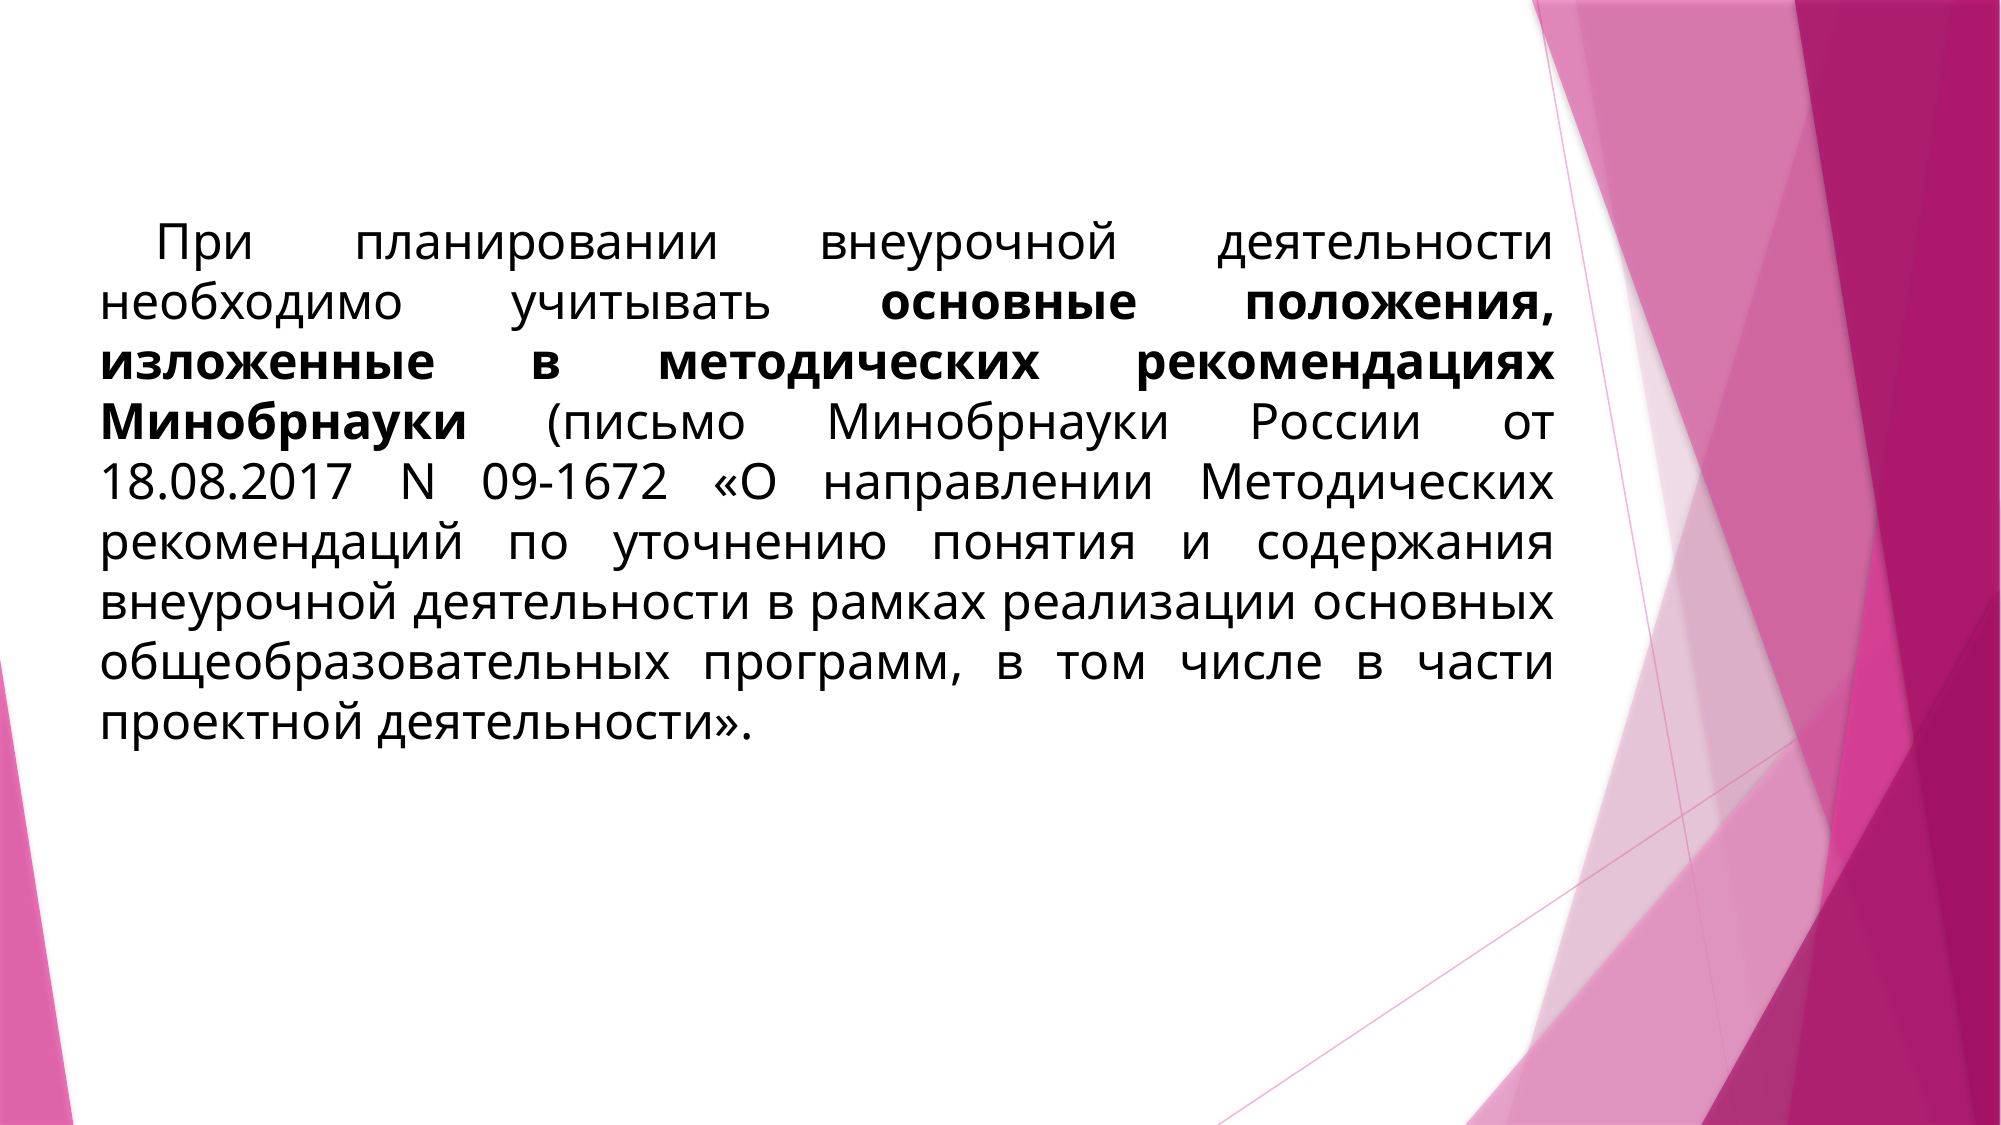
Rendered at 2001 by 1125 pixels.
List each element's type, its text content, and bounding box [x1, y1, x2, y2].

text_box При планировании внеурочной деятельности необходимо учитывать основные положения, изложенные в методических рекомендациях Минобрнауки (письмо Минобрнауки России от 18.08.2017 N 09-1672 «О направлении Методических рекомендаций по уточнению понятия и содержания внеурочной деятельности в рамках реализации основных общеобразовательных программ, в том числе в части проектной деятельности». [84, 201, 1571, 757]
